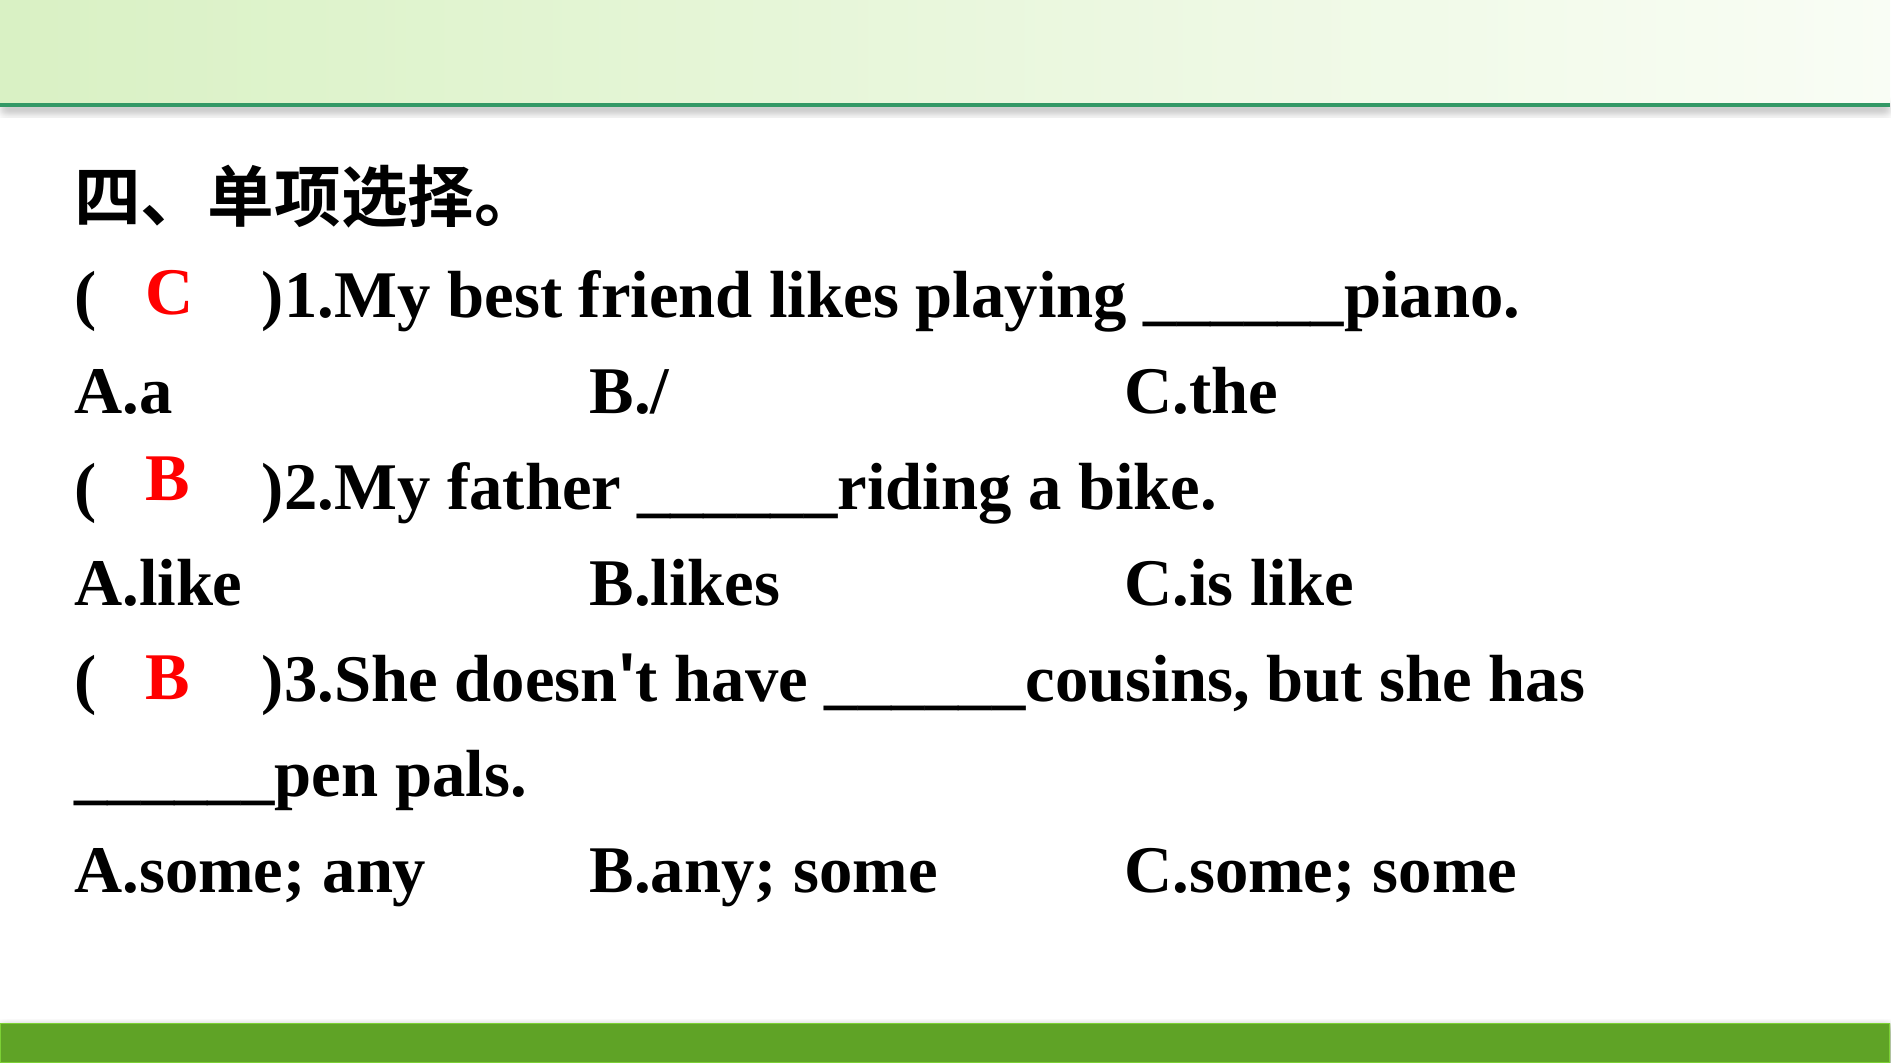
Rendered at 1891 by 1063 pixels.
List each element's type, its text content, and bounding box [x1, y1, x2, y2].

text_box 四、单项选择。 ( )1.My best friend likes playing ______piano. A.a B./ C.the ( )2.My father ______riding a bike. A.like B.likes C.is like ( )3.She doesn't have ______cousins, but she has ______pen pals. A.some; any B.any; some C.some; some [59, 131, 1833, 914]
text_box B [130, 410, 205, 521]
text_box C [130, 224, 209, 335]
text_box B [130, 609, 205, 721]
